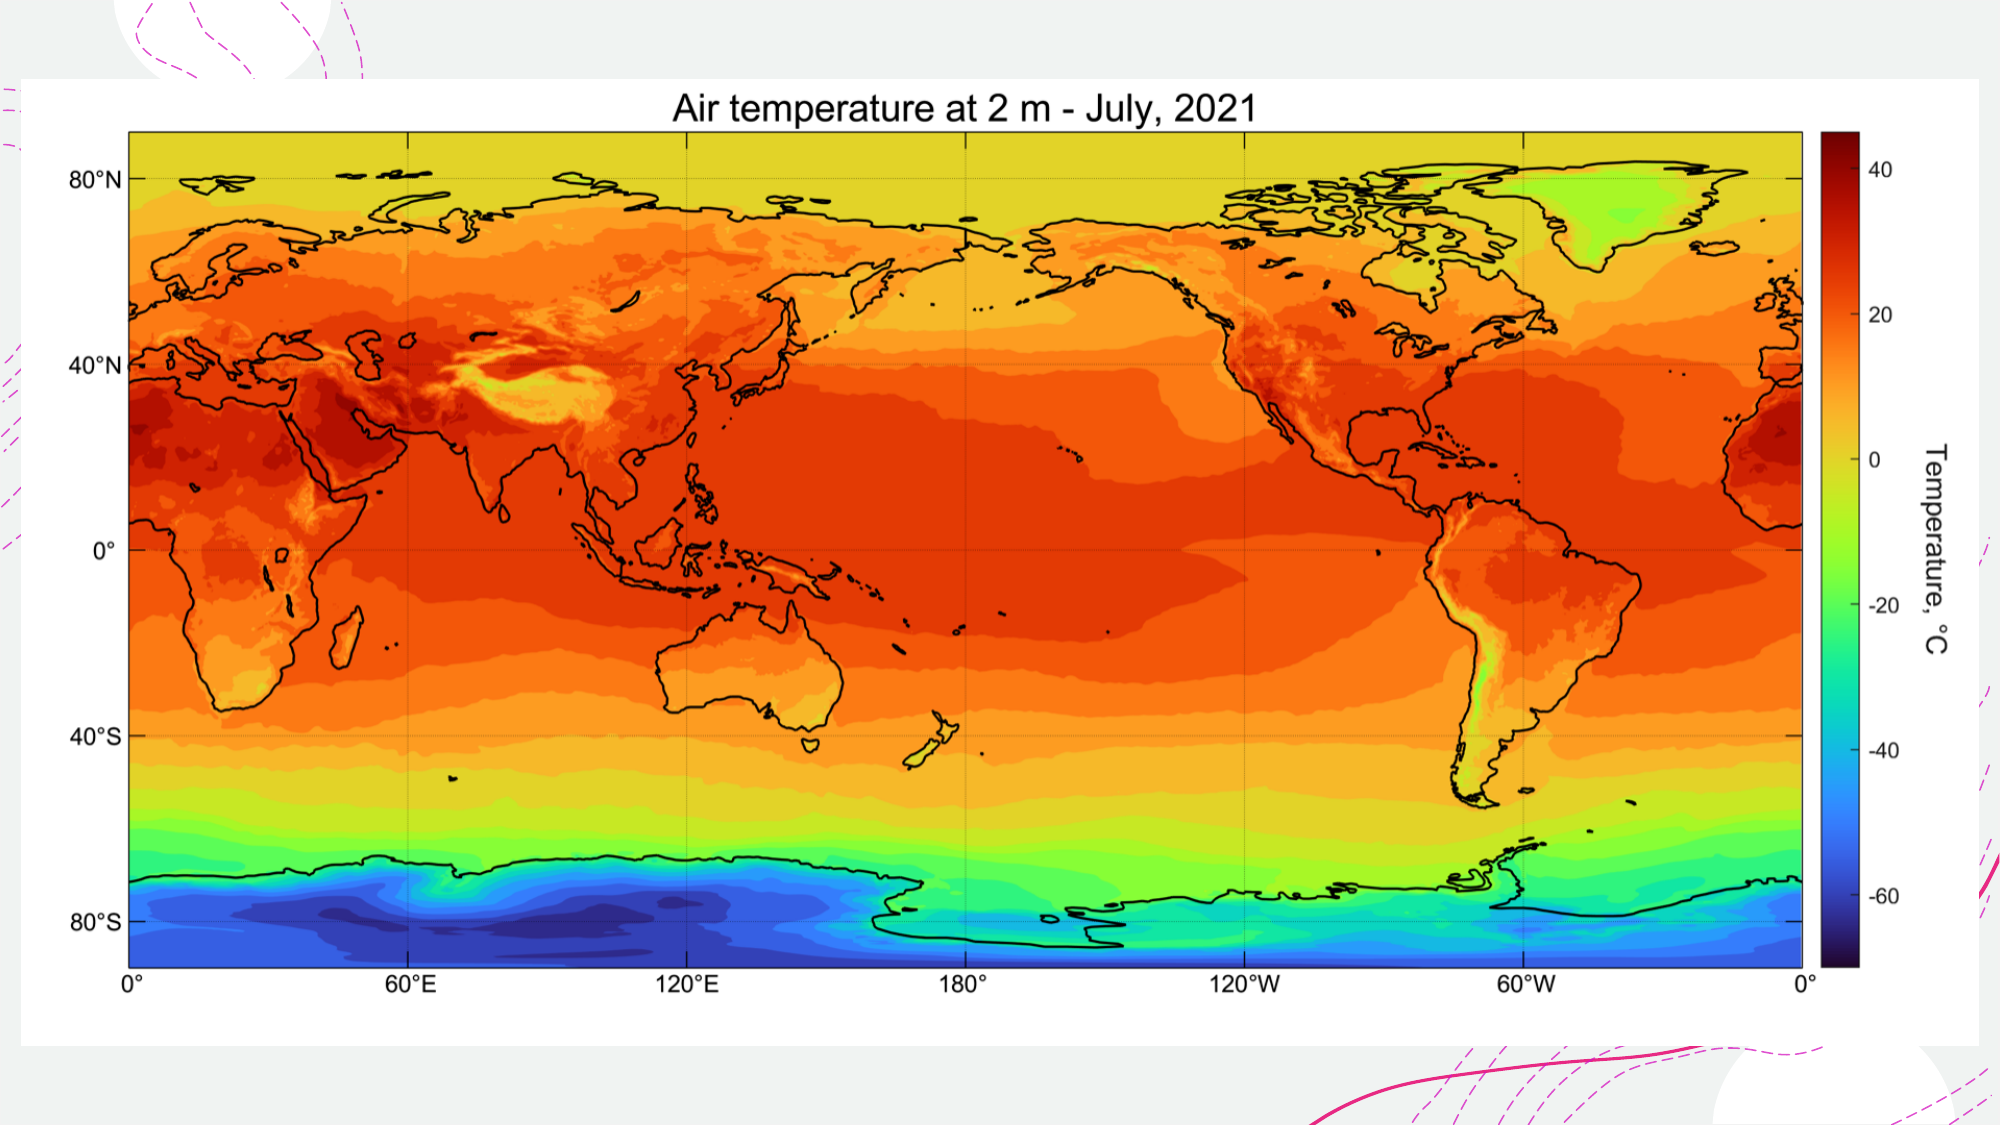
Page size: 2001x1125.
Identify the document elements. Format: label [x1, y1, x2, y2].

picture [21, 79, 1979, 1046]
